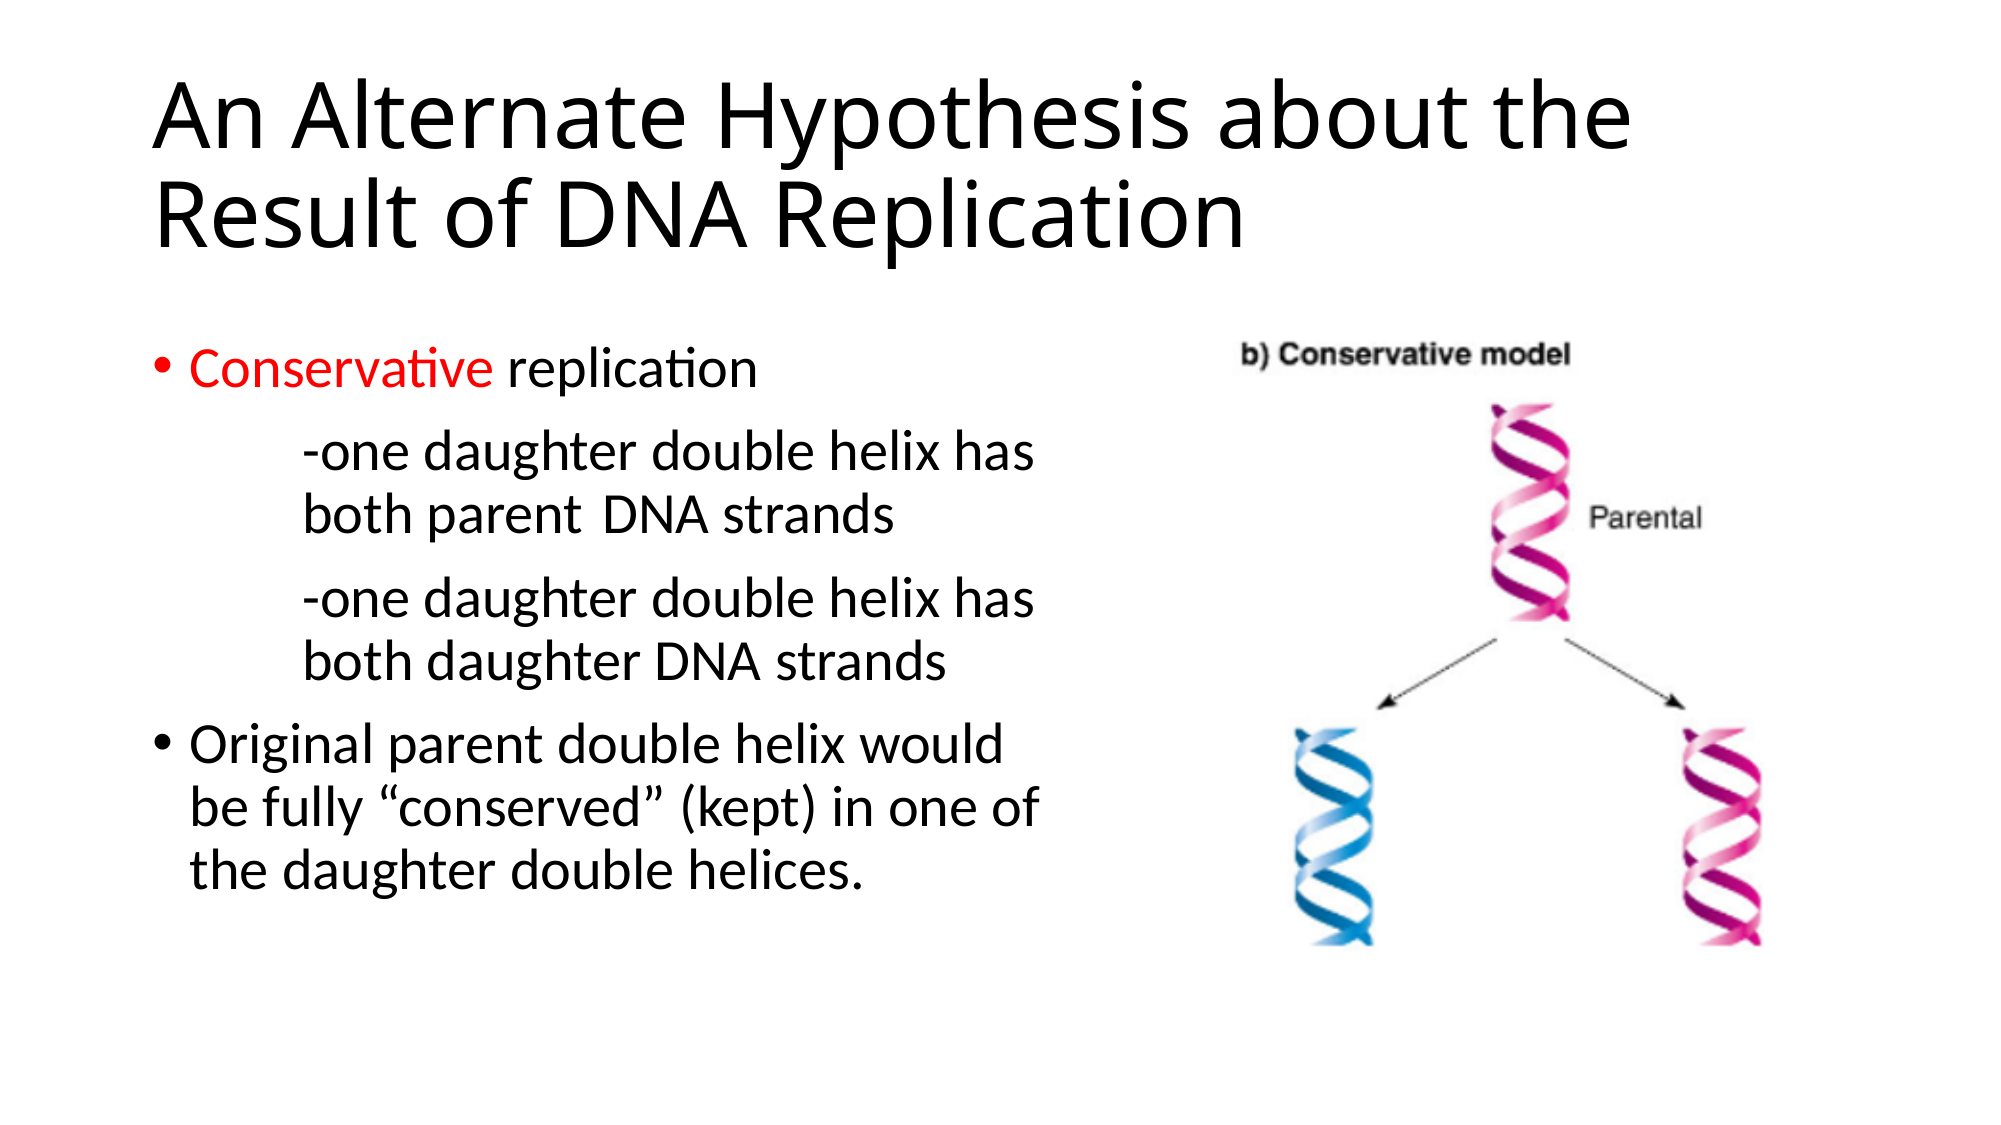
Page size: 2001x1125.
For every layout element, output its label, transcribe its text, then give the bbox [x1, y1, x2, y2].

list Conservative replication -one daughter double helix has both parent DNA strands -one daughter double helix has both daughter DNA strands Original parent double helix would be fully “conserved” (kept) in one of the daughter double helices. [137, 329, 1068, 1044]
picture [1210, 309, 1845, 983]
title An Alternate Hypothesis about the Result of DNA Replication [137, 59, 1863, 278]
